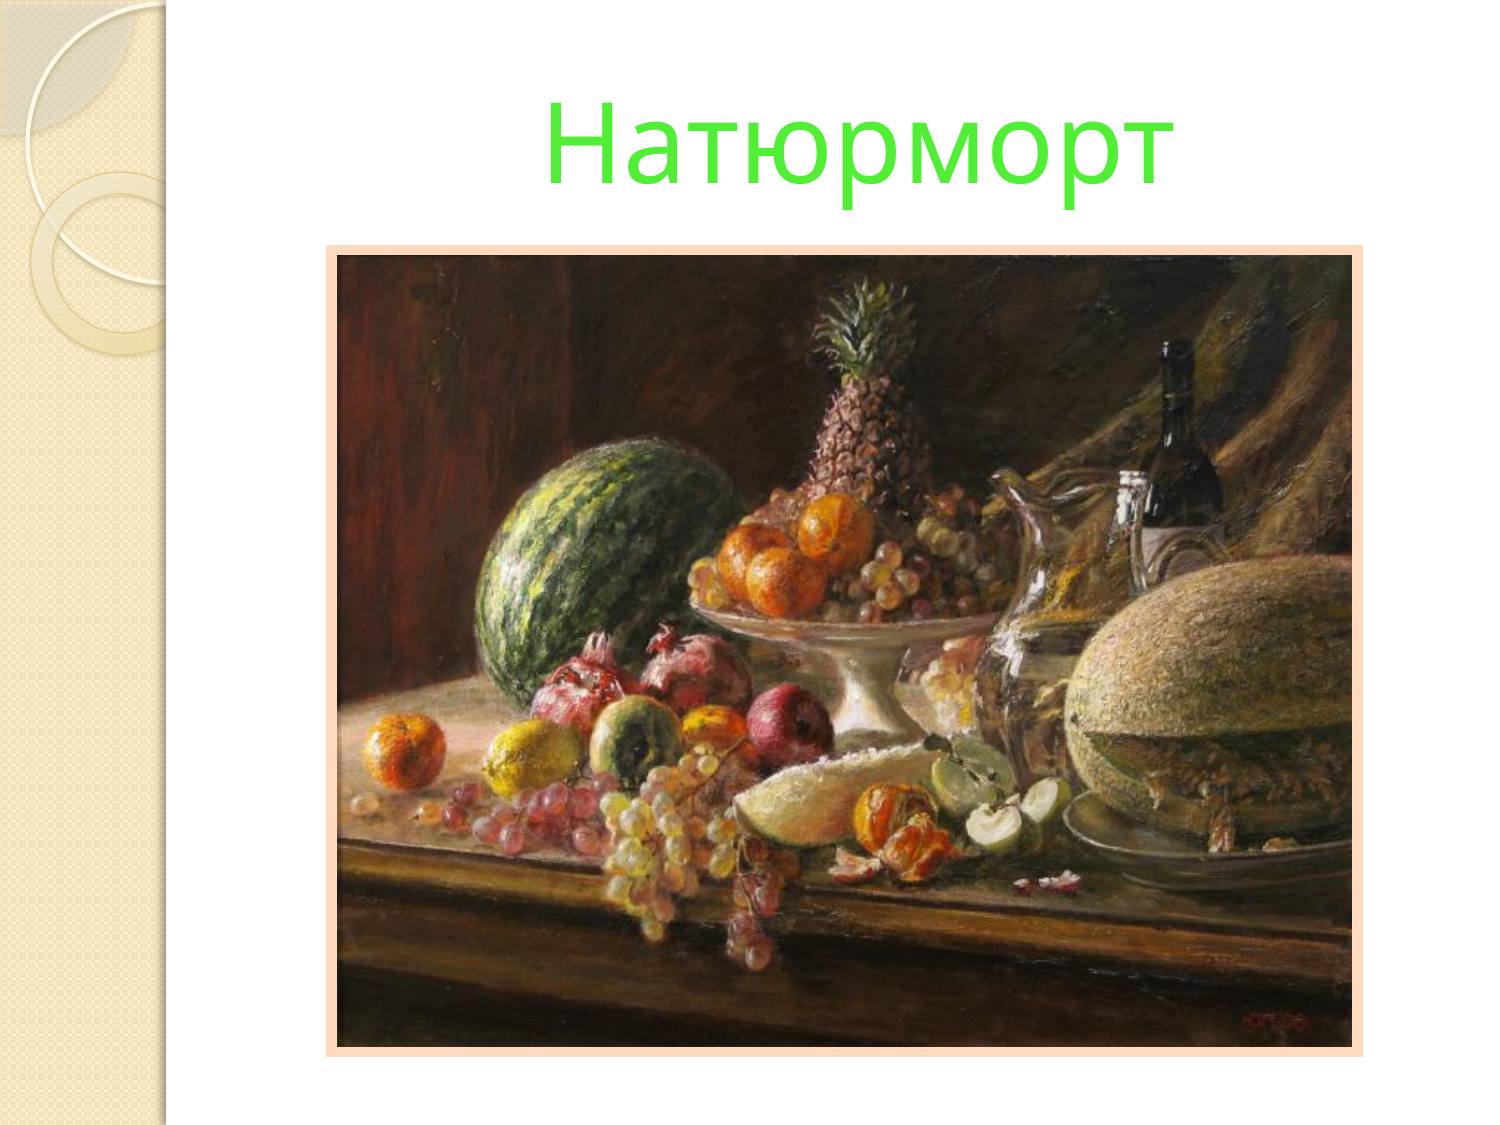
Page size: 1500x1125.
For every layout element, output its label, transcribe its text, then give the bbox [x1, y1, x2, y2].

picture [336, 255, 1353, 1047]
title Натюрморт [525, 45, 1466, 233]
